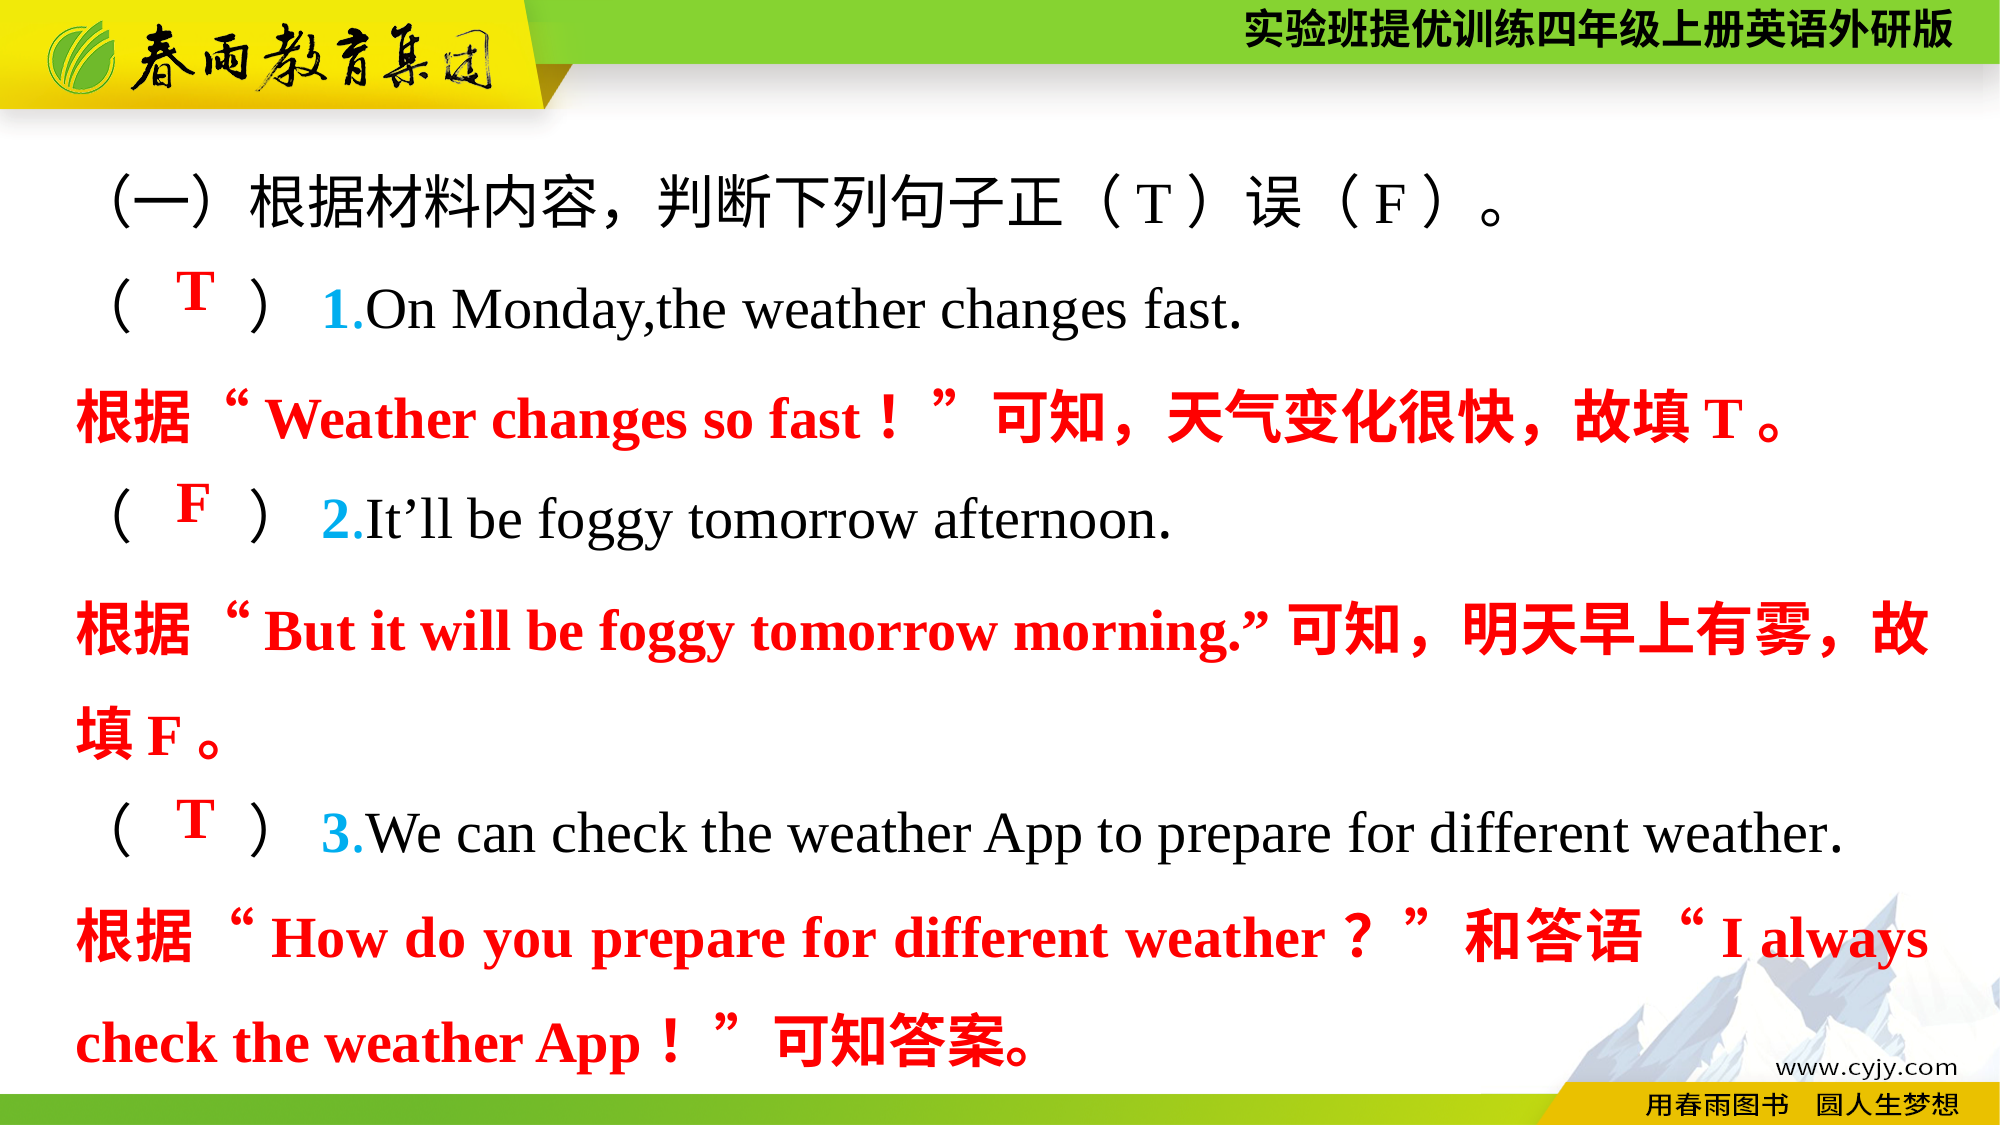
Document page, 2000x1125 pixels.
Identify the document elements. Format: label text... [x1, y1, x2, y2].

text_box T [161, 772, 244, 858]
list （一）根据材料内容，判断下列句子正（T）误（F）。 （ ）1.On Monday,the weather changes fast. （ ）2.It’ll be foggy tomorrow afternoon. （ ）3.We can check the weather App to prepare for different weather. [59, 122, 1944, 880]
text_box T [161, 245, 244, 330]
text_box 根据“Weather changes so fast！”可知，天气变化很快，故填T。 [60, 338, 1945, 459]
text_box 根据“How do you prepare for different weather？”和答语“I always check the weather App！”可知答案。 [60, 856, 1945, 1082]
text_box F [161, 457, 227, 542]
picture [0, 0, 2000, 1125]
text_box 根据“But it will be foggy tomorrow morning.”可知，明天早上有雾，故填F。 [60, 549, 1945, 775]
